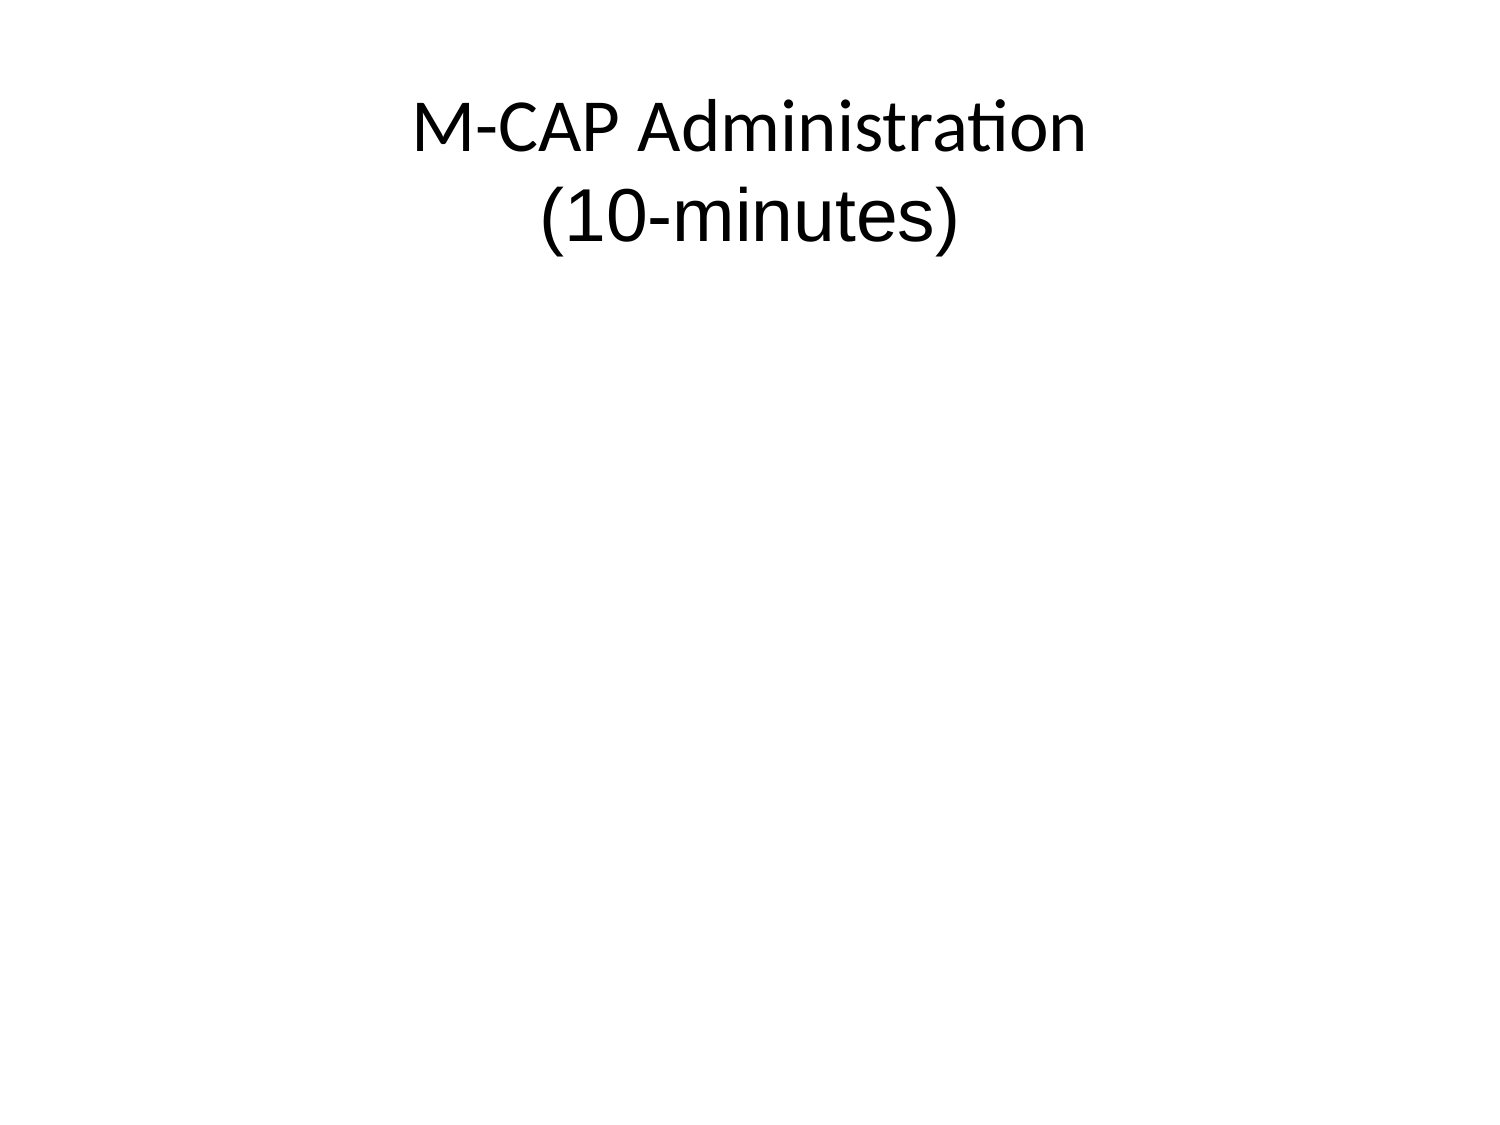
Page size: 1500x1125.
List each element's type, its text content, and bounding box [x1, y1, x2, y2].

title M-CAP Administration (10-minutes) [75, 117, 1425, 306]
